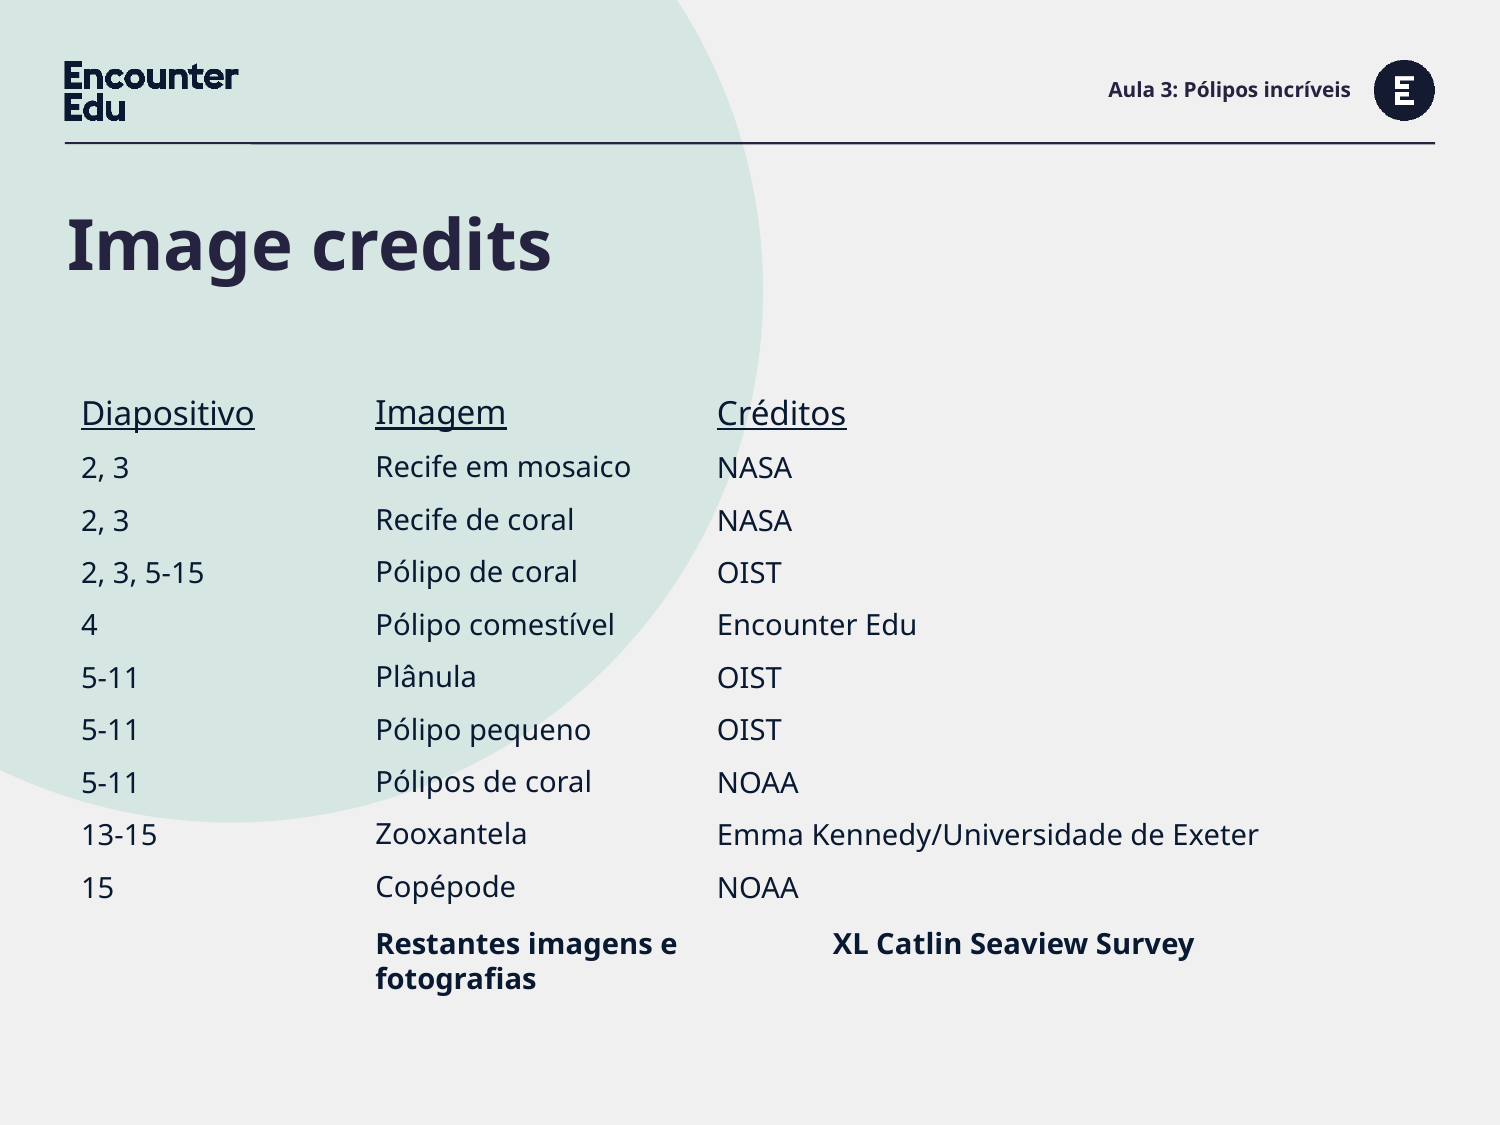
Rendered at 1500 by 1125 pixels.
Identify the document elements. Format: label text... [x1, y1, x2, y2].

text_box Créditos NASA NASA OIST Encounter Edu OIST OIST NOAA Emma Kennedy/Universidade de Exeter NOAA [709, 364, 1357, 912]
title Aula 3: Pólipos incríveis [749, 67, 1359, 114]
text_box Diapositivo 2, 3 2, 3 2, 3, 5-15 4 5-11 5-11 5-11 13-15 15 [73, 364, 293, 912]
picture [1372, 58, 1436, 122]
text_box Imagem Recife em mosaico Recife de coral Pólipo de coral Pólipo comestível Plânula Pólipo pequeno Pólipos de coral Zooxantela Copépode [367, 363, 848, 911]
text_box Restantes imagens e XL Catlin Seaview Survey fotografias [367, 918, 1244, 1004]
picture [60, 59, 243, 122]
